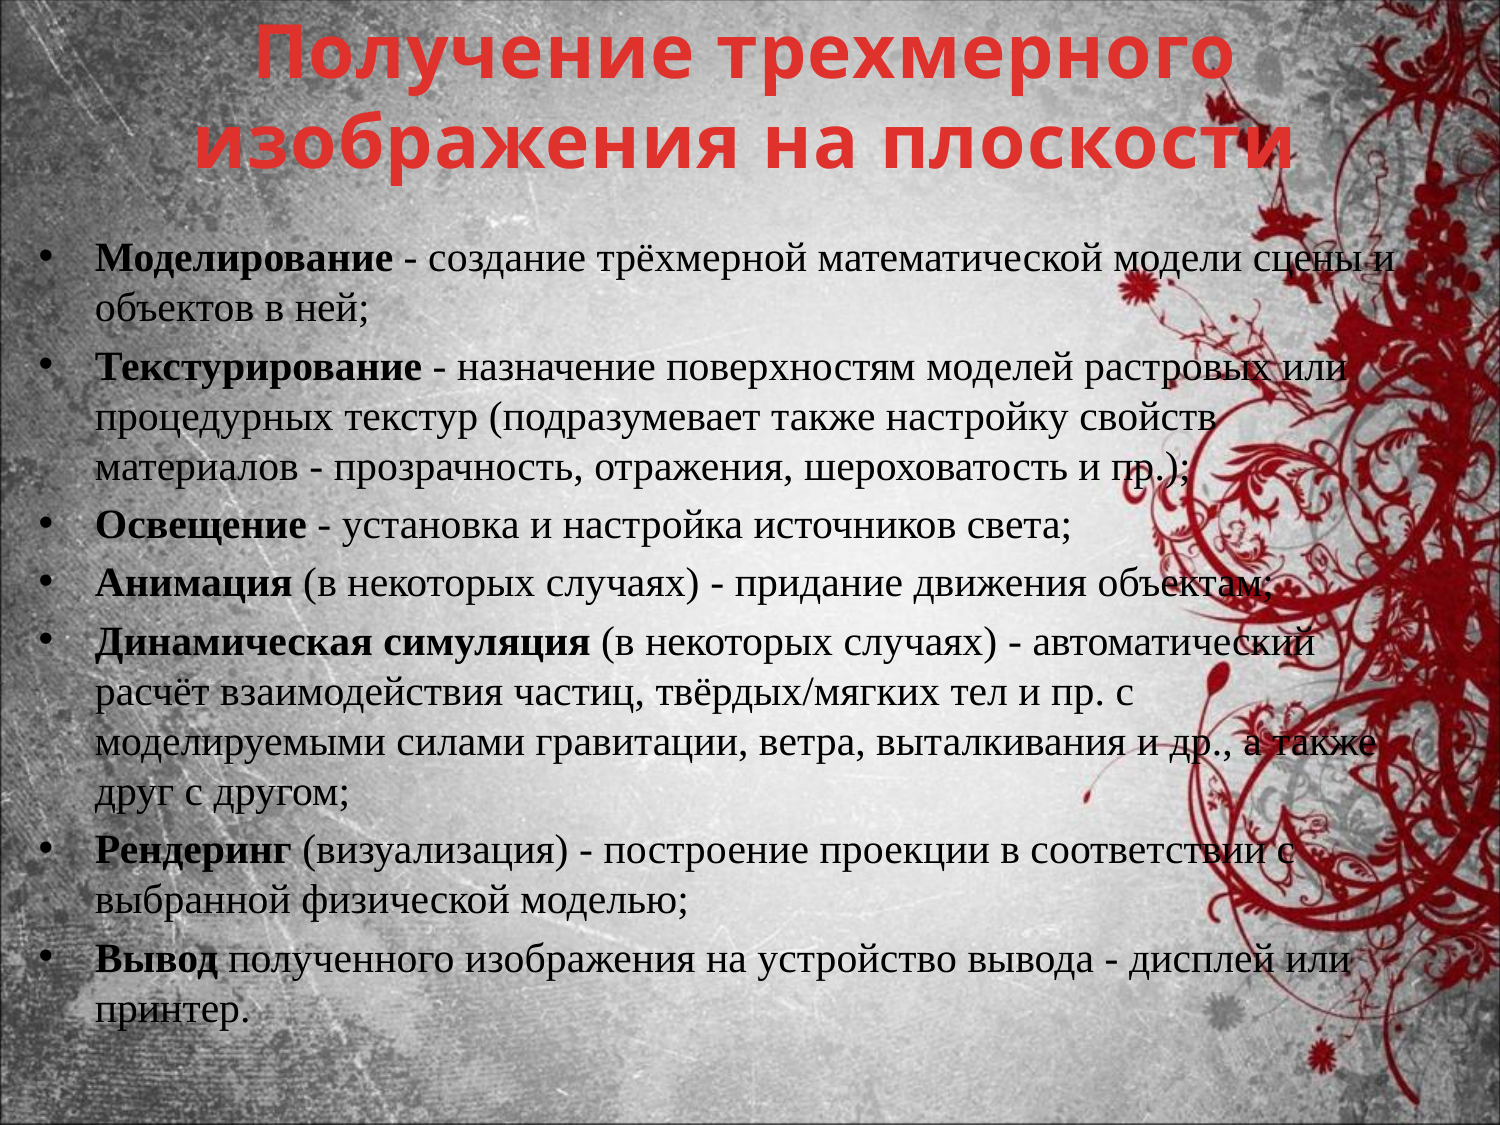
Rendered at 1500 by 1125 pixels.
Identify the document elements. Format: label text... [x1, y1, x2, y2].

list Моделирование - создание трёхмерной математической модели сцены и объектов в ней; Текстурирование - назначение поверхностям моделей растровых или процедурных текстур (подразумевает также настройку свойств материалов - прозрачность, отражения, шероховатость и пр.); Освещение - установка и настройка источников света; Анимация (в некоторых случаях) - придание движения объектам; Динамическая симуляция (в некоторых случаях) - автоматический расчёт взаимодействия частиц, твёрдых/мягких тел и пр. с моделируемыми силами гравитации, ветра, выталкивания и др., а также друг с другом; Рендеринг (визуализация) - построение проекции в соответствии с выбранной физической моделью; Вывод полученного изображения на устройство вывода - дисплей или принтер. [23, 222, 1442, 1090]
picture [0, 0, 1500, 1125]
title Получение трехмерного изображения на плоскости [70, 0, 1421, 188]
